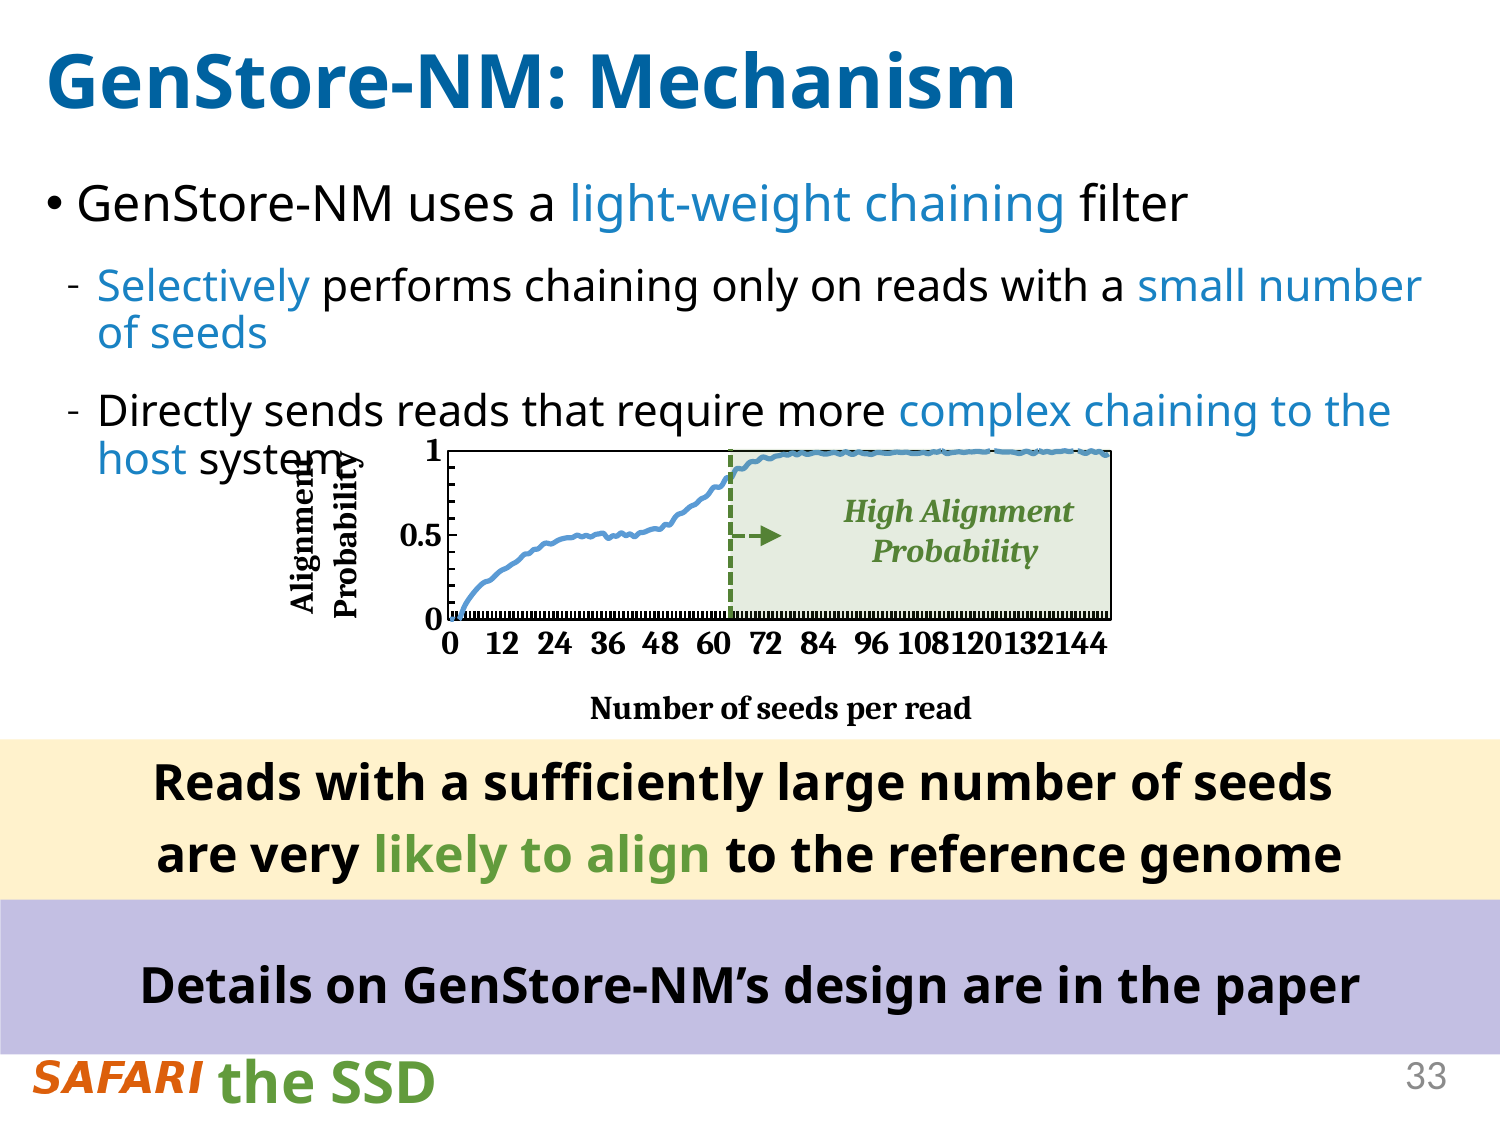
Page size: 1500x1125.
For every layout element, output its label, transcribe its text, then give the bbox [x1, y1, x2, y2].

text_box Reads with a sufficiently large number of seeds are very likely to align to the reference genome [0, 738, 1500, 898]
chart [355, 381, 1407, 698]
text_box Alignment [272, 543, 327, 655]
text_box Number of seeds per read [526, 698, 1036, 734]
title GenStore-NM: Mechanism [31, 15, 1475, 143]
picture [31, 1055, 209, 1104]
picture [63, 916, 187, 1040]
text_box Probability [327, 543, 355, 655]
text_box GenStore-NM uses a light-weight chaining filter Selectively performs chaining only on reads with a small number of seeds Directly sends reads that require more complex chaining to the host system [31, 170, 1490, 543]
text_box Details on GenStore-NM’s design are in the paper [0, 898, 1500, 1055]
